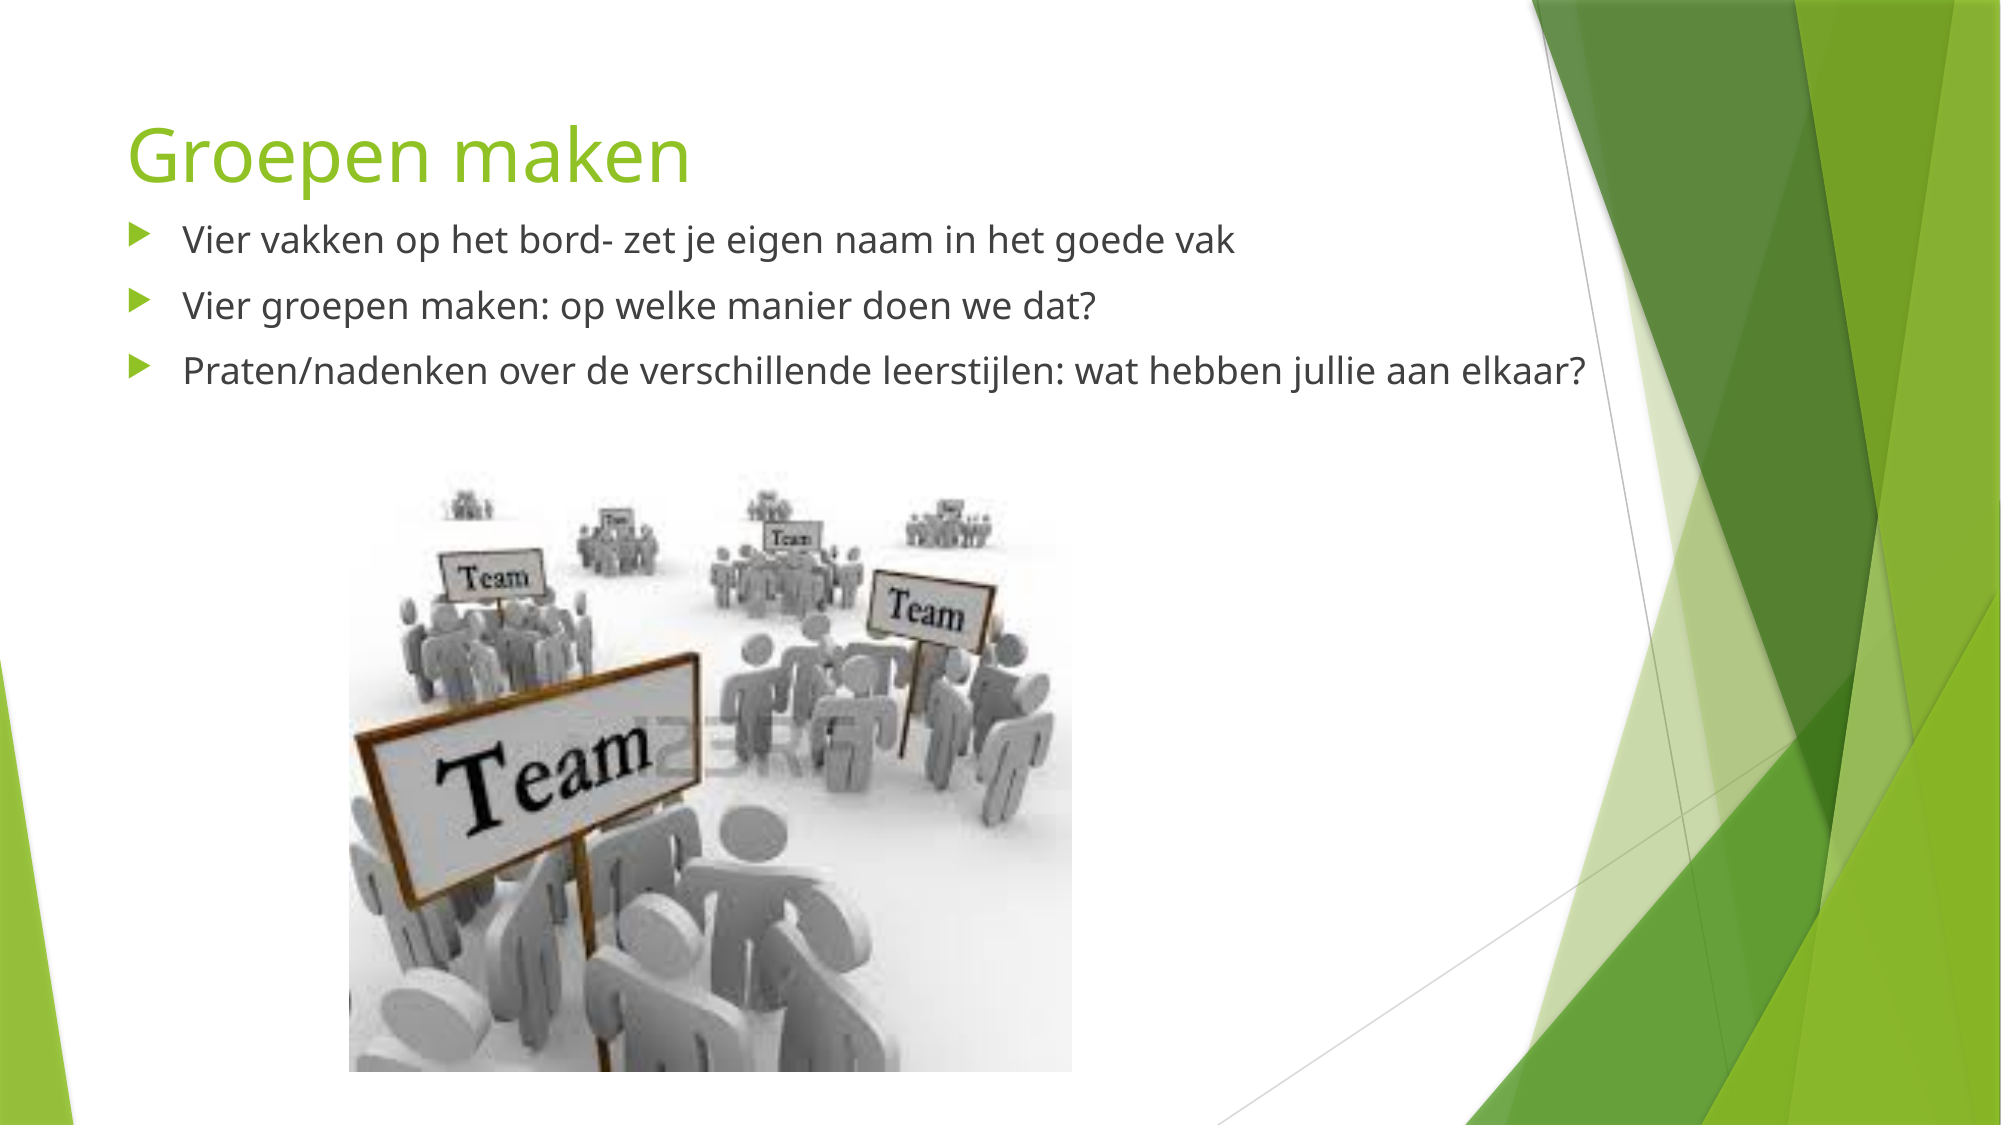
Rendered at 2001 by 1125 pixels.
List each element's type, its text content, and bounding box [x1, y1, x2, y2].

picture [348, 424, 1073, 1072]
list Vier vakken op het bord- zet je eigen naam in het goede vak Vier groepen maken: op welke manier doen we dat? Praten/nadenken over de verschillende leerstijlen: wat hebben jullie aan elkaar? [111, 208, 1683, 845]
title Groepen maken [111, 99, 1522, 208]
